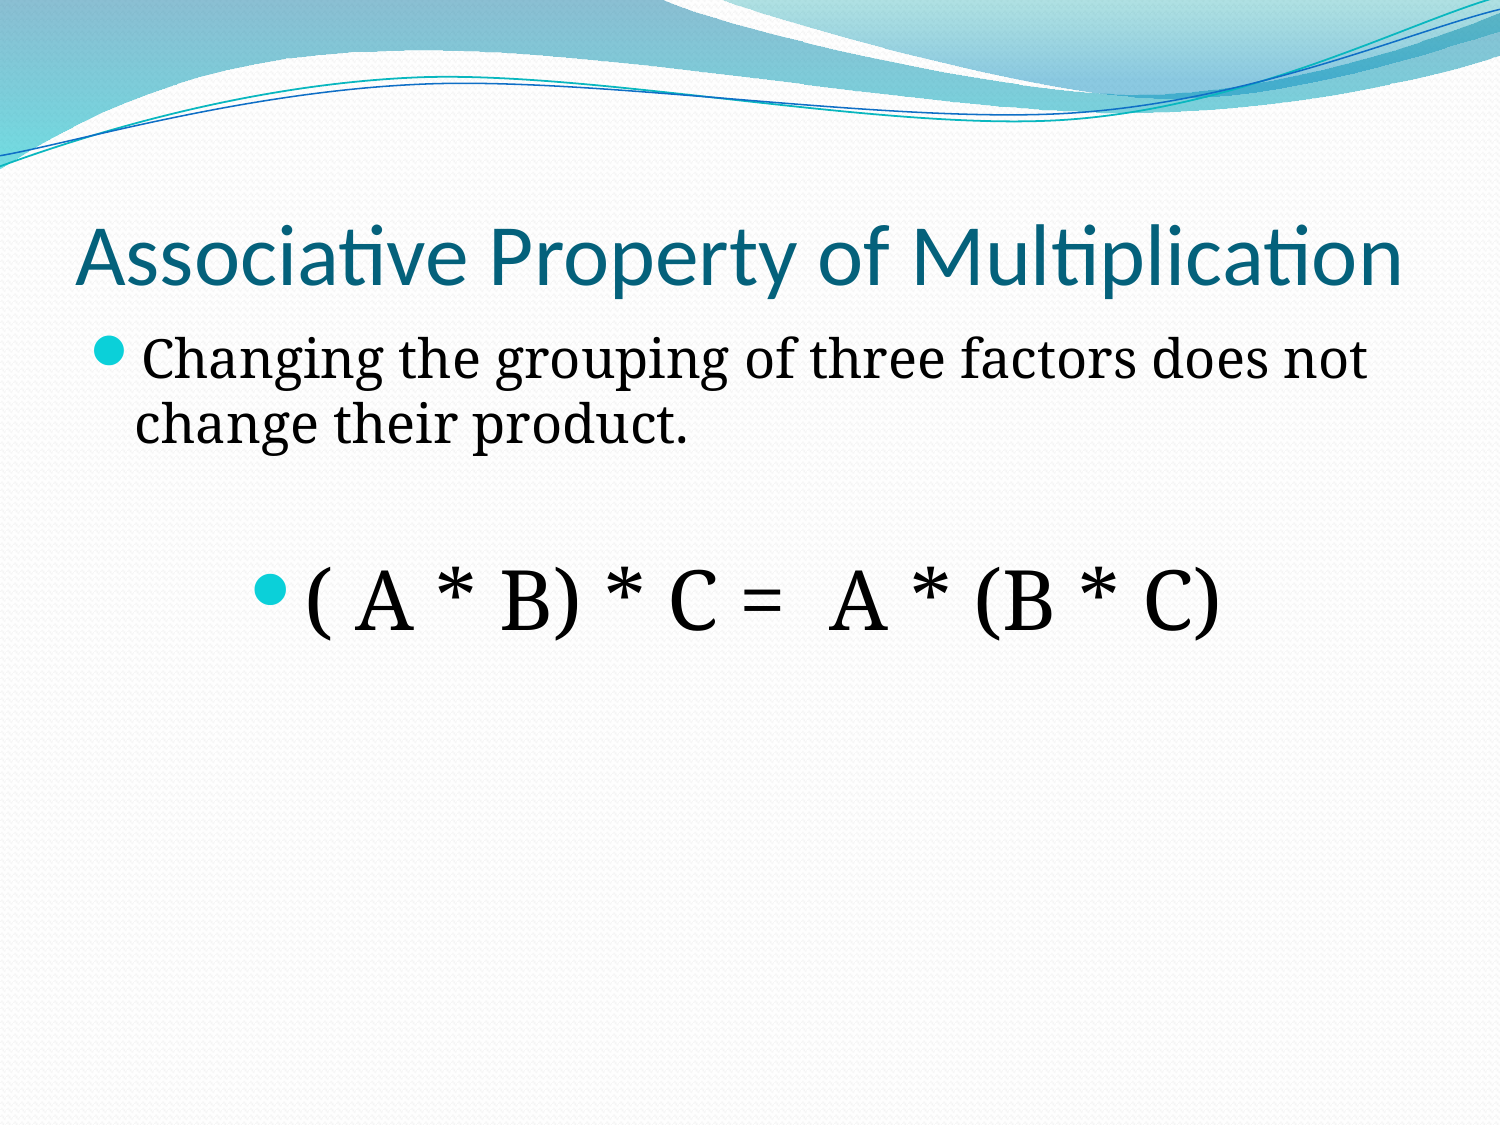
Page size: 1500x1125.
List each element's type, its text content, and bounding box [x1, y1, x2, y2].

list Changing the grouping of three factors does not change their product. ( A * B) * C = A * (B * C) [75, 317, 1425, 1038]
title Associative Property of Multiplication [75, 115, 1425, 303]
